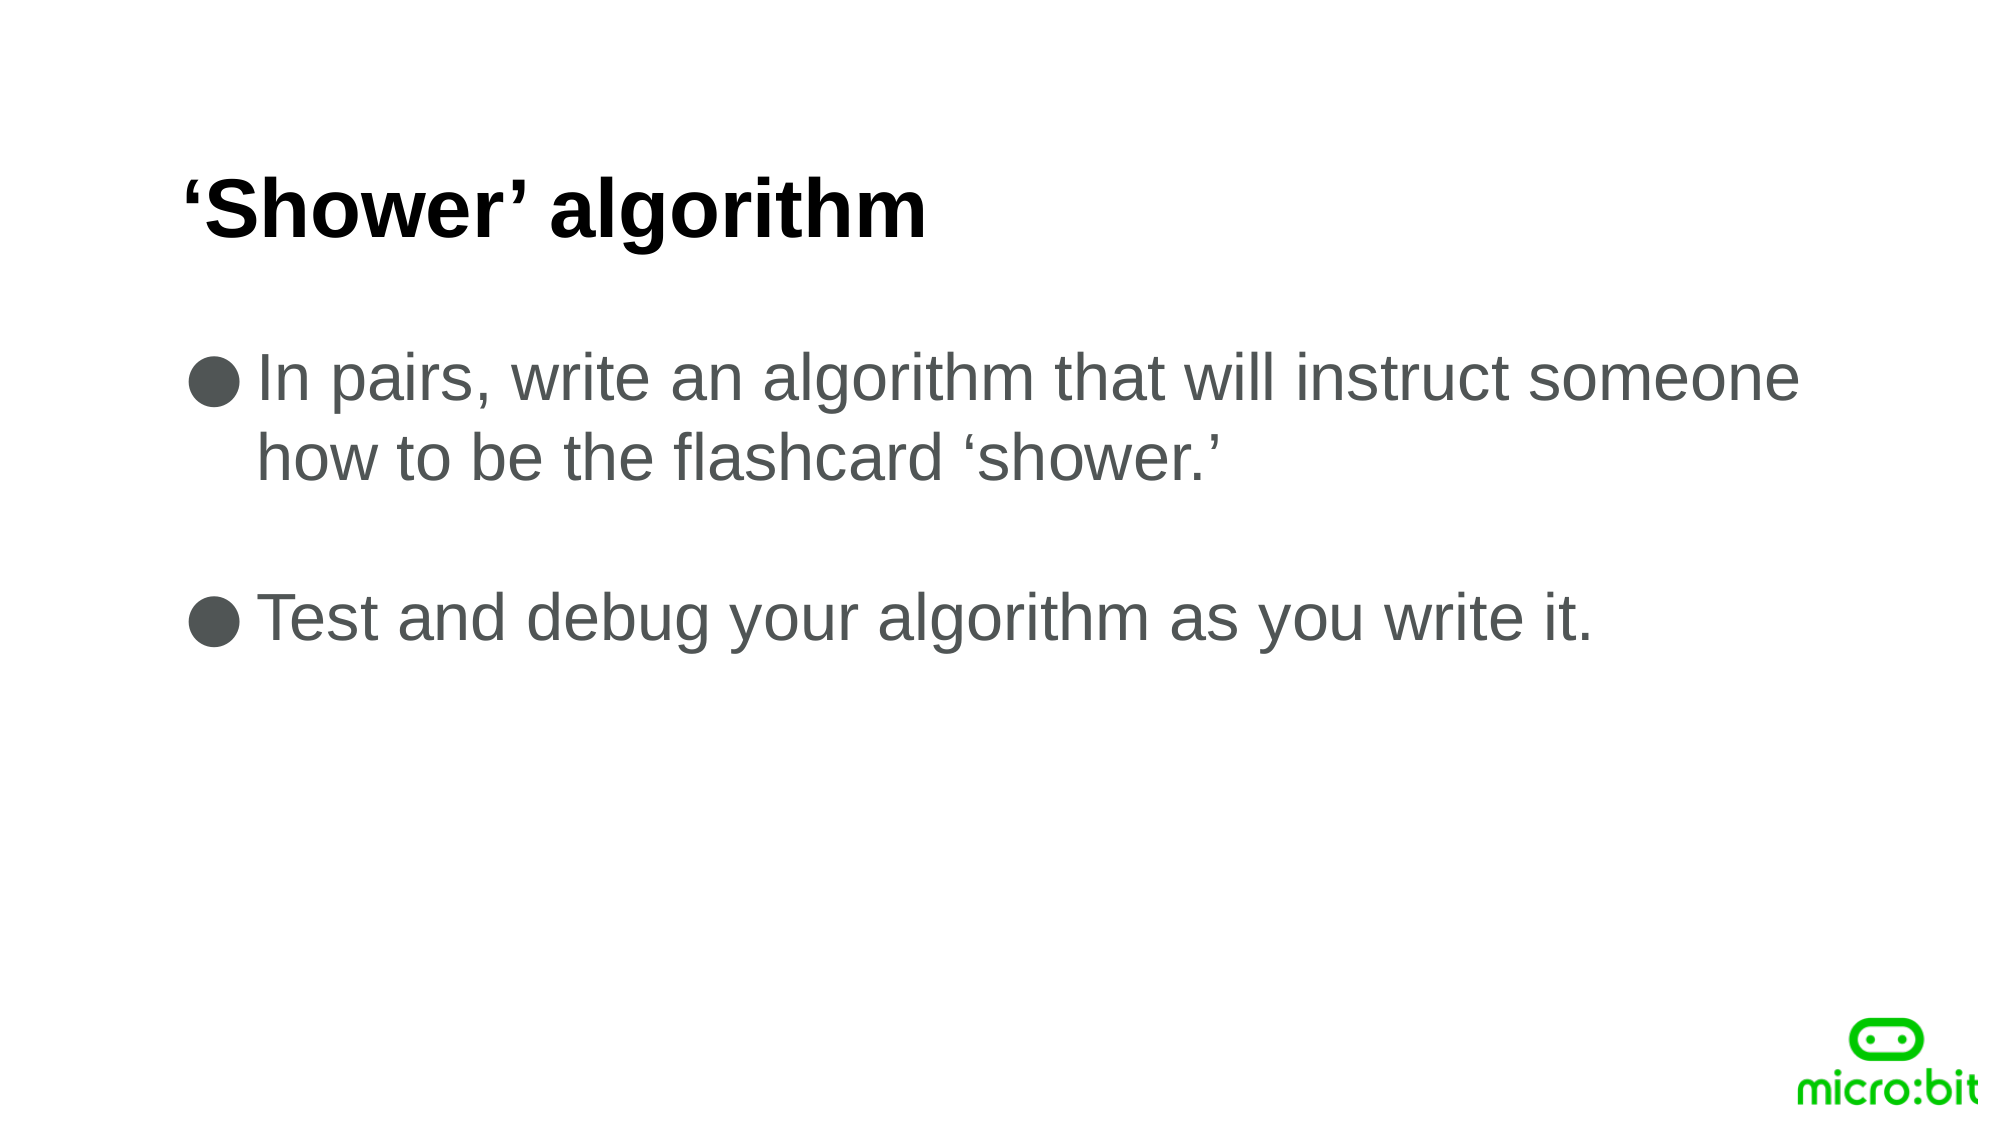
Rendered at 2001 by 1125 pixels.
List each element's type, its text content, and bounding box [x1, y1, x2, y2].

picture [1797, 1017, 1978, 1106]
text_box ‘Shower’ algorithm In pairs, write an algorithm that will instruct someone how to be the flashcard ‘shower.’ Test and debug your algorithm as you write it. [166, 60, 1918, 884]
